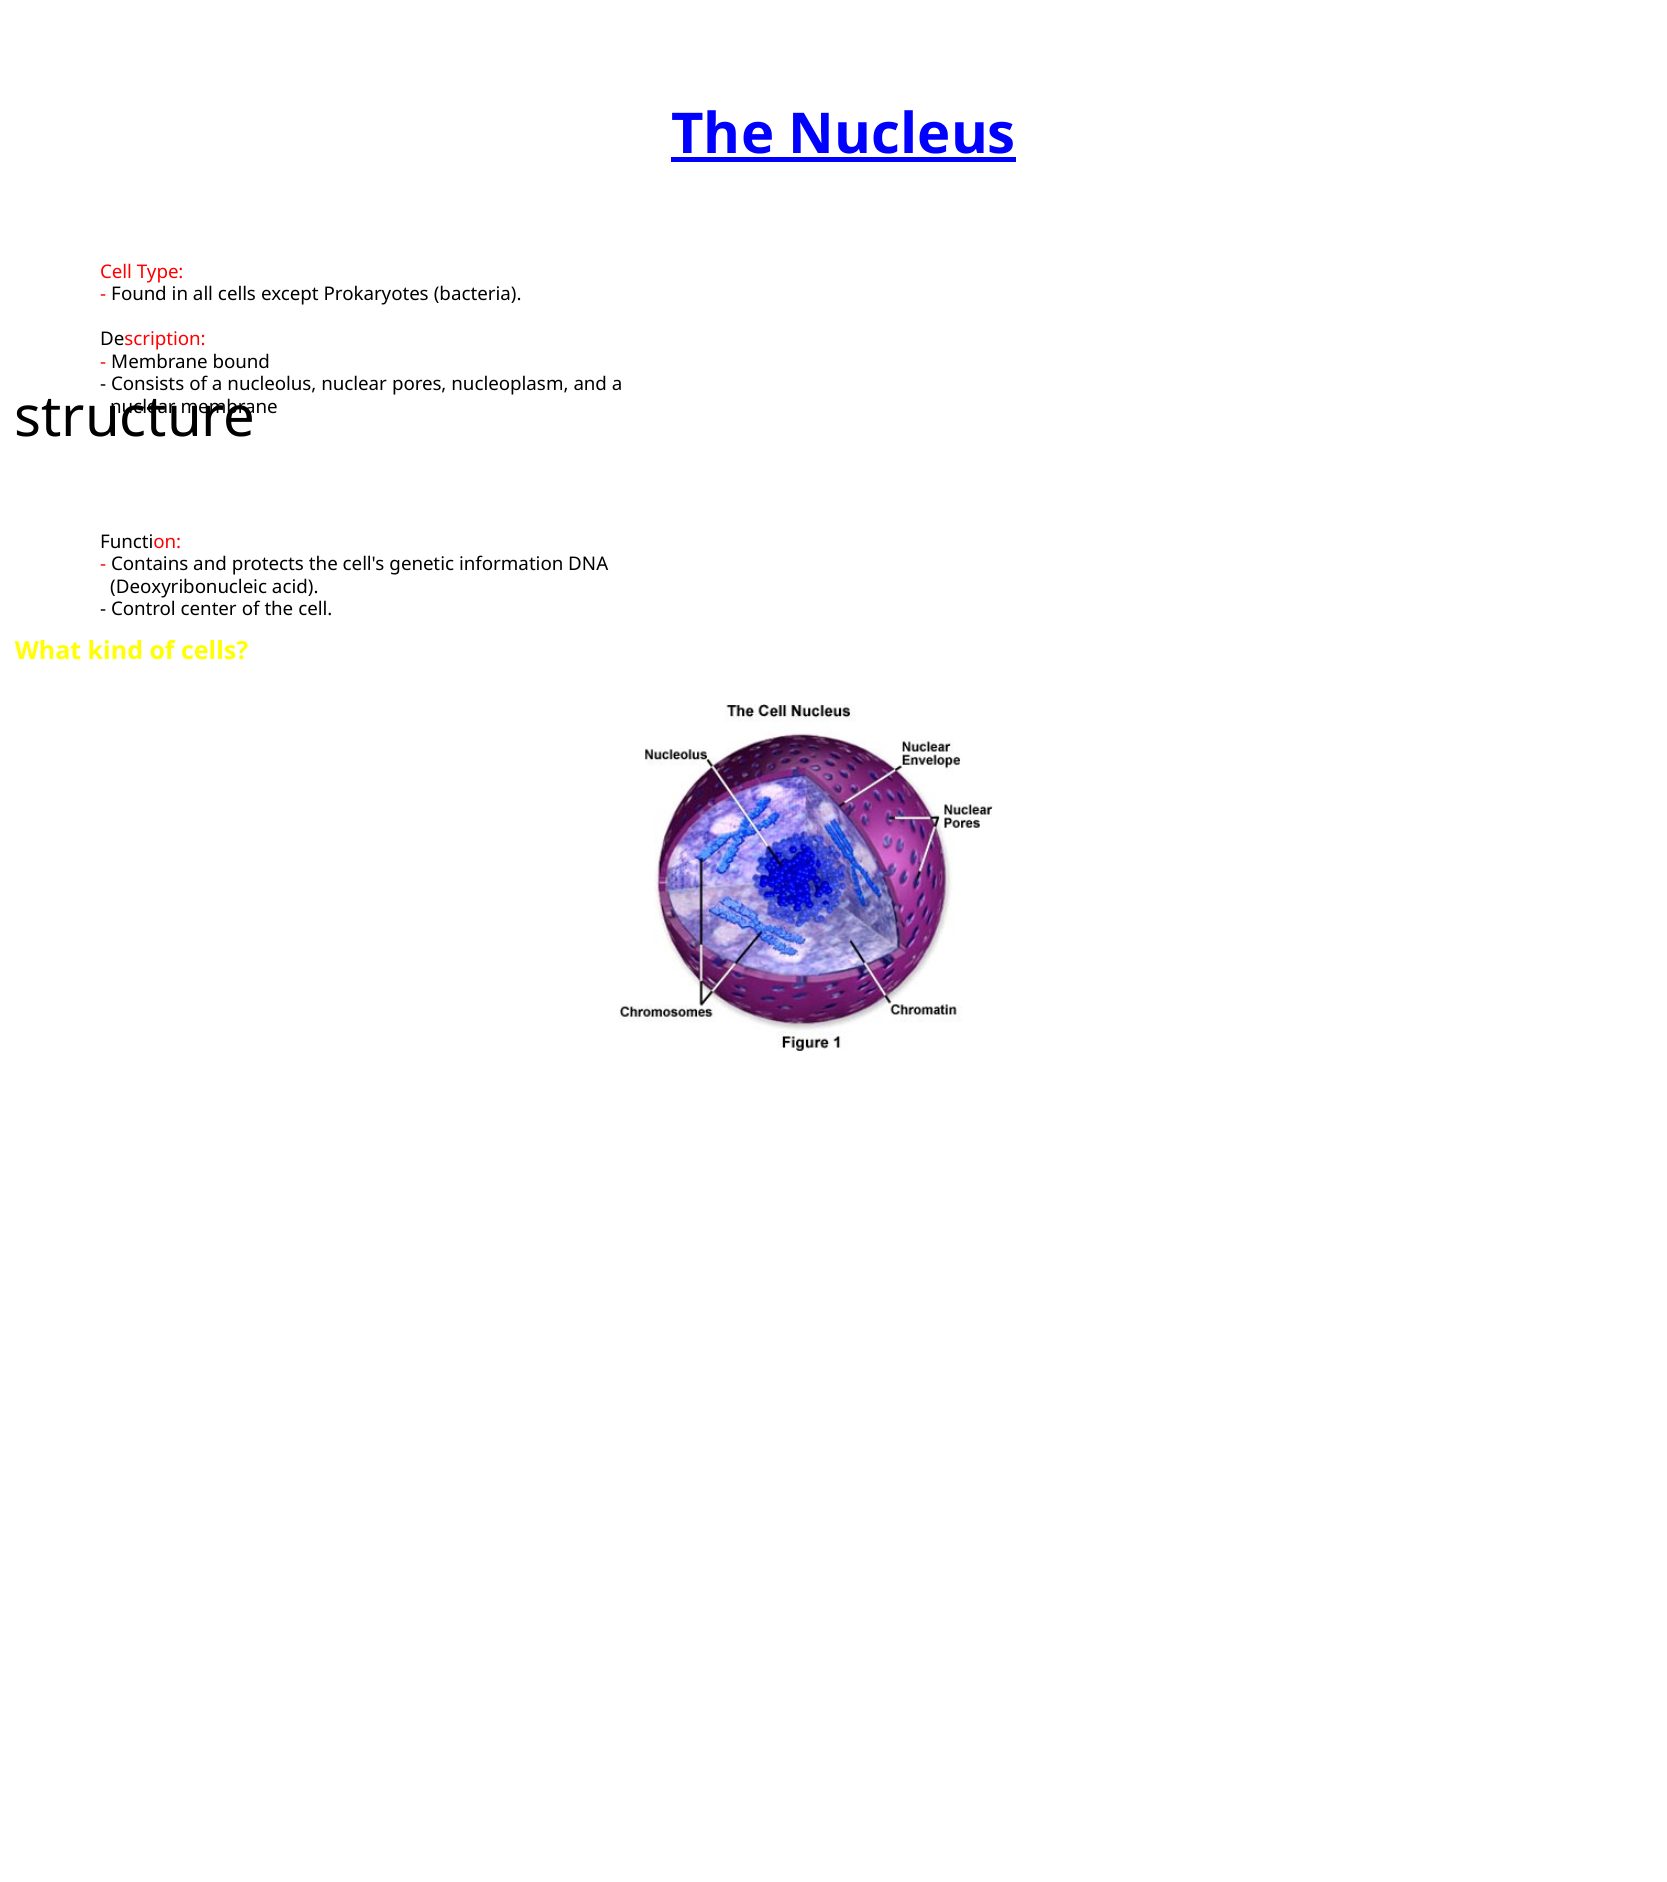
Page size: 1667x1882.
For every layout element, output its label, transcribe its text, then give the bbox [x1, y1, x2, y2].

picture [619, 704, 993, 1052]
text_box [0, 283, 355, 537]
text_box Cell Type: - Found in all cells except Prokaryotes (bacteria). Description: - Membrane bound - Consists of a nucleolus, nuclear pores, nucleoplasm, and a nuclear membrane Function: - Contains and protects the cell's genetic information DNA (Deoxyribonucleic acid). - Control center of the cell. [85, 252, 1667, 627]
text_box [0, 531, 447, 773]
text_box The Nucleus [343, 89, 1344, 172]
